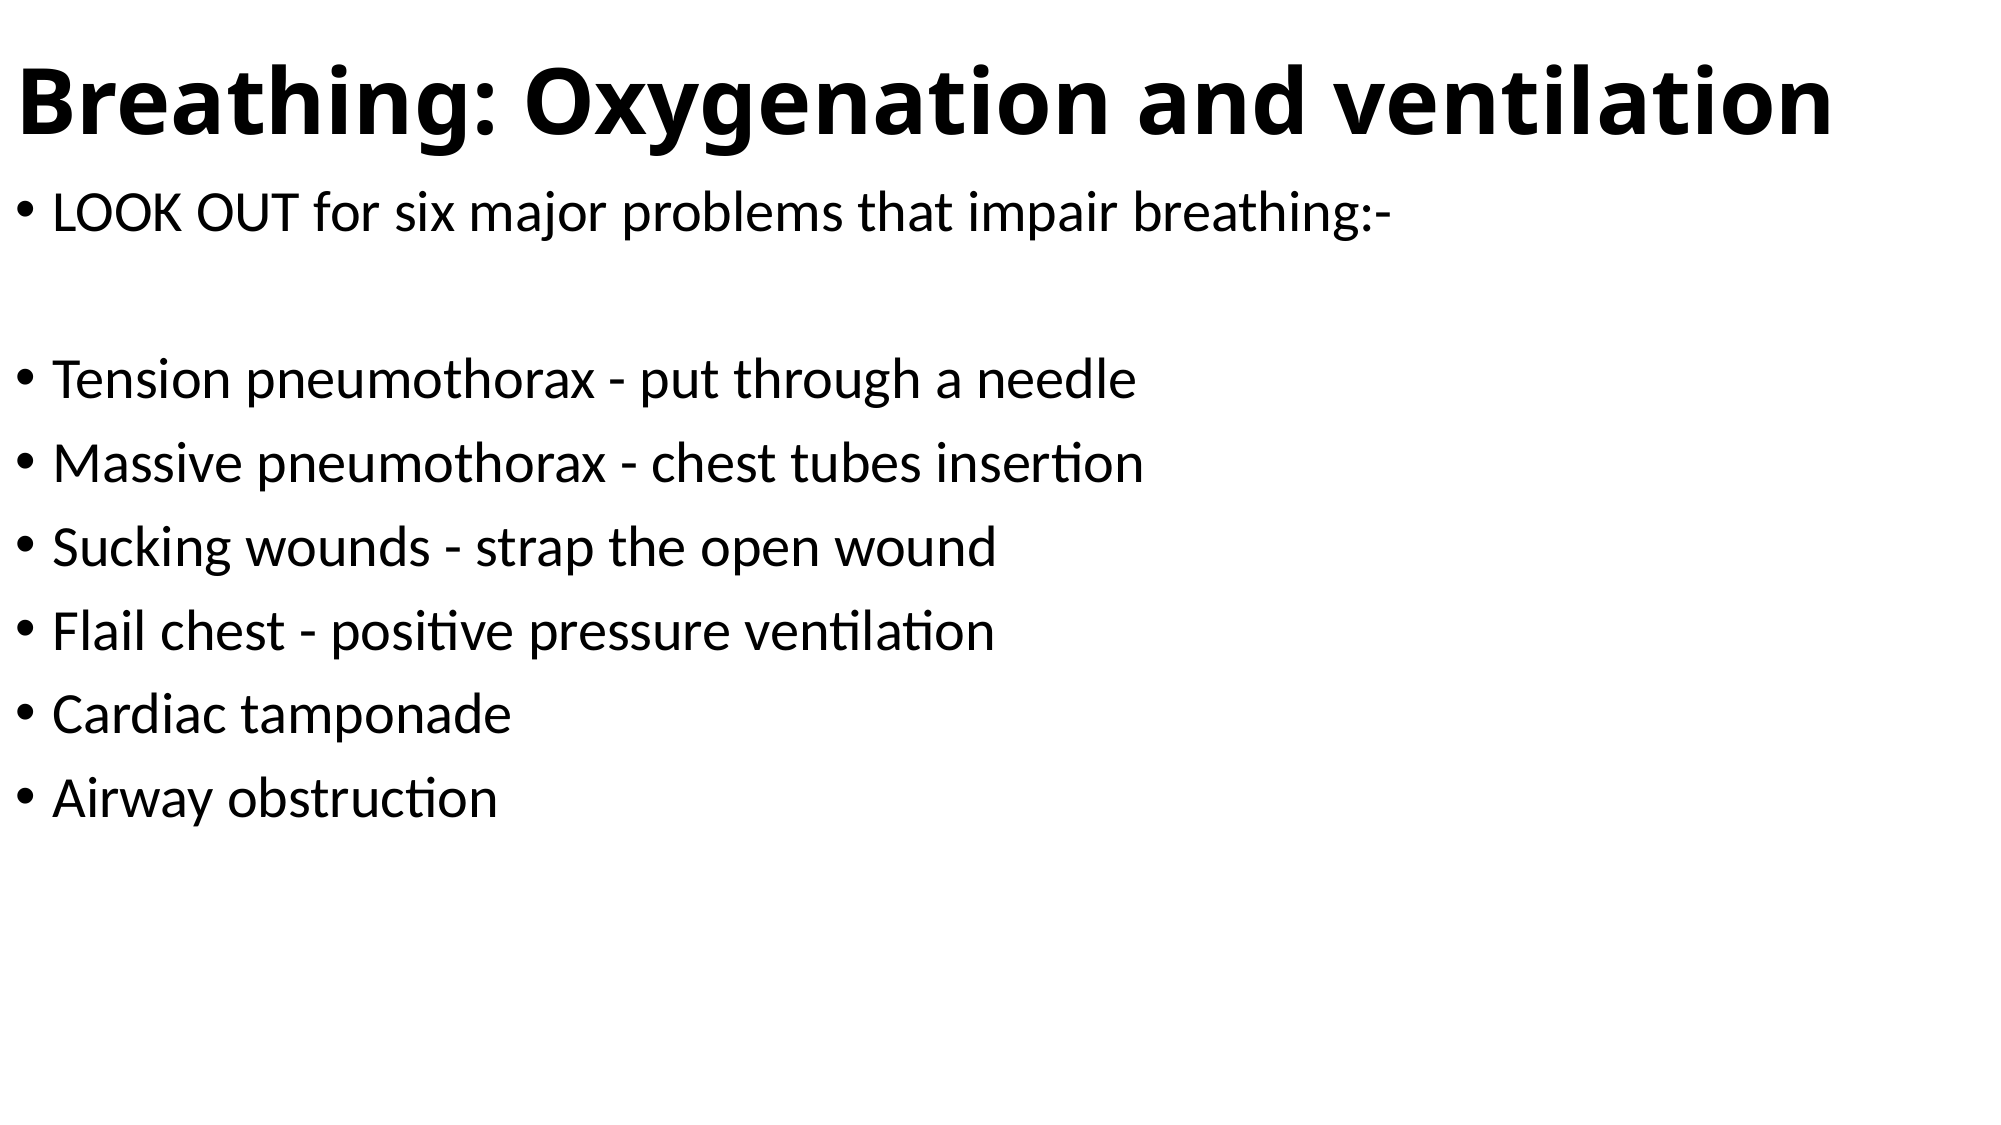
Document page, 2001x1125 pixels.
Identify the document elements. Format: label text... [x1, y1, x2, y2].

list LOOK OUT for six major problems that impair breathing:- Tension pneumothorax - put through a needle Massive pneumothorax - chest tubes insertion Sucking wounds - strap the open wound Flail chest - positive pressure ventilation Cardiac tamponade Airway obstruction [0, 173, 2000, 1125]
title Breathing: Oxygenation and ventilation [0, 0, 1863, 173]
